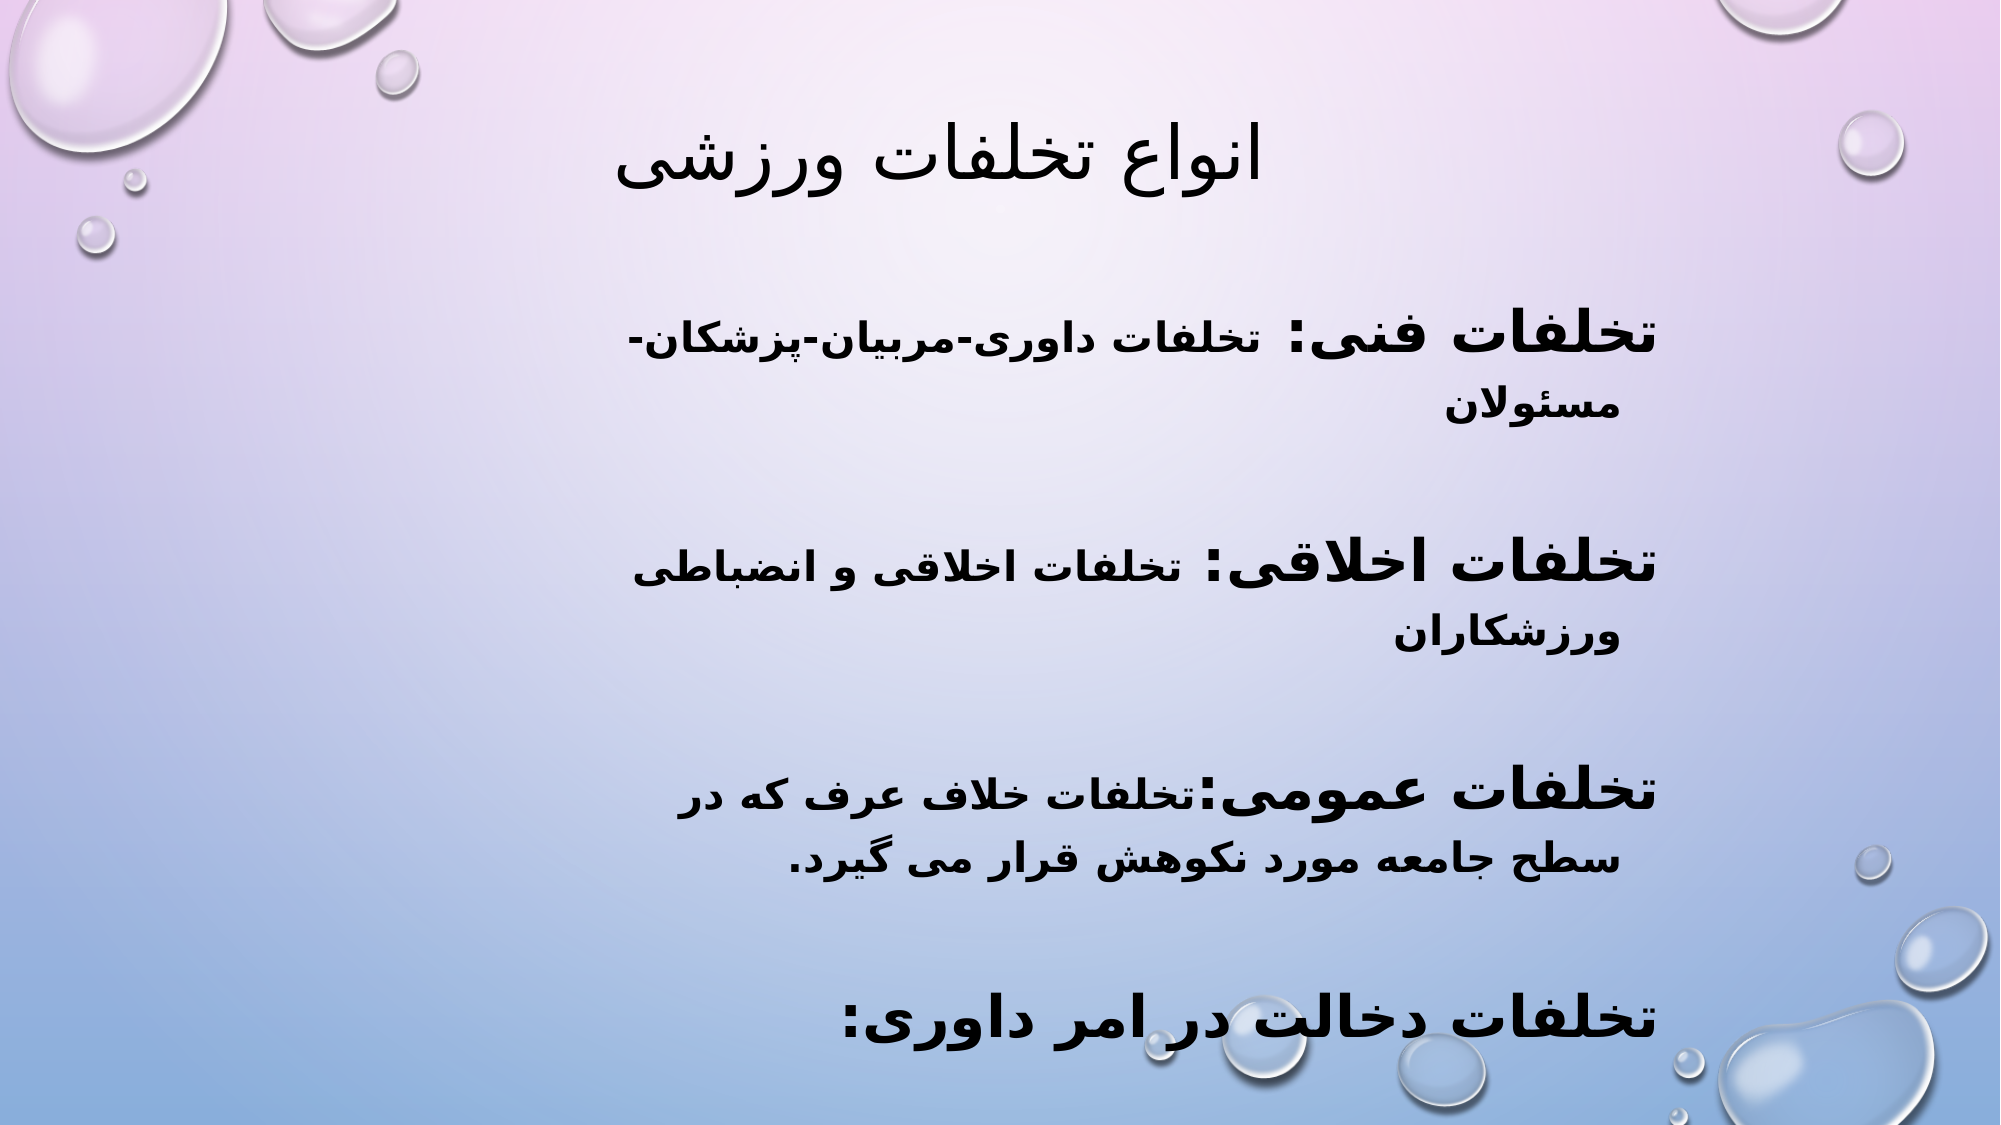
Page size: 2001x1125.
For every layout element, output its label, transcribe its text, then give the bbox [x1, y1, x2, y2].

list تخلفات فنی: تخلفات داوری-مربیان-پزشکان-مسئولان تخلفات اخلاقی: تخلفات اخلاقی و انضباطی ورزشکاران تخلفات عمومی:تخلفات خلاف عرف که در سطح جامعه مورد نکوهش قرار می گیرد. تخلفات دخالت در امر داوری: [602, 262, 1675, 705]
picture [0, 0, 2000, 1125]
title انواع تخلفات ورزشی [324, 49, 1556, 263]
